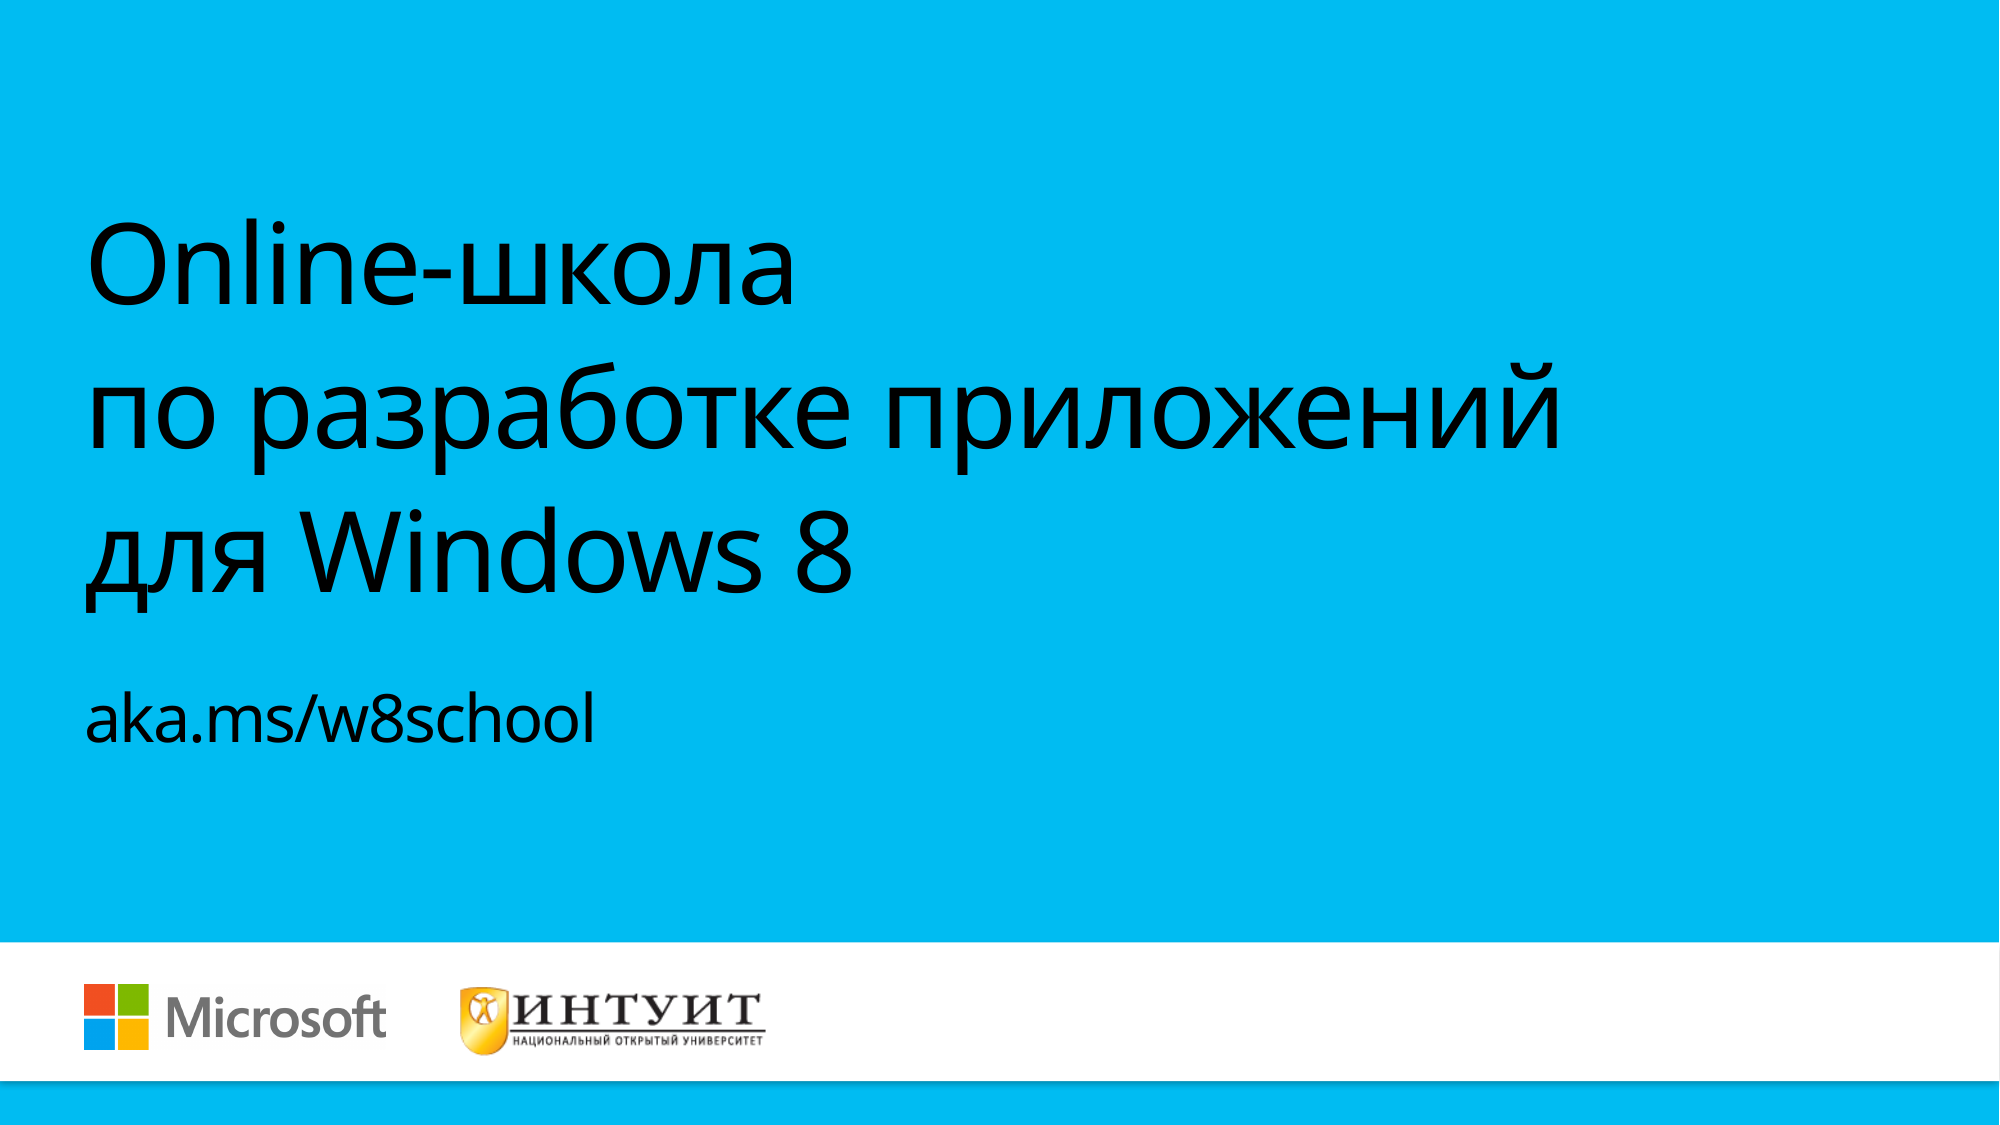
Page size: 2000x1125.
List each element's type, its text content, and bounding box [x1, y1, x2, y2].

picture [83, 984, 387, 1050]
list Online-школа по разработке приложений для Windows 8 [84, 207, 1926, 630]
list aka.ms/w8school [84, 684, 1317, 758]
text_box [0, 942, 2000, 1082]
picture [459, 986, 767, 1057]
